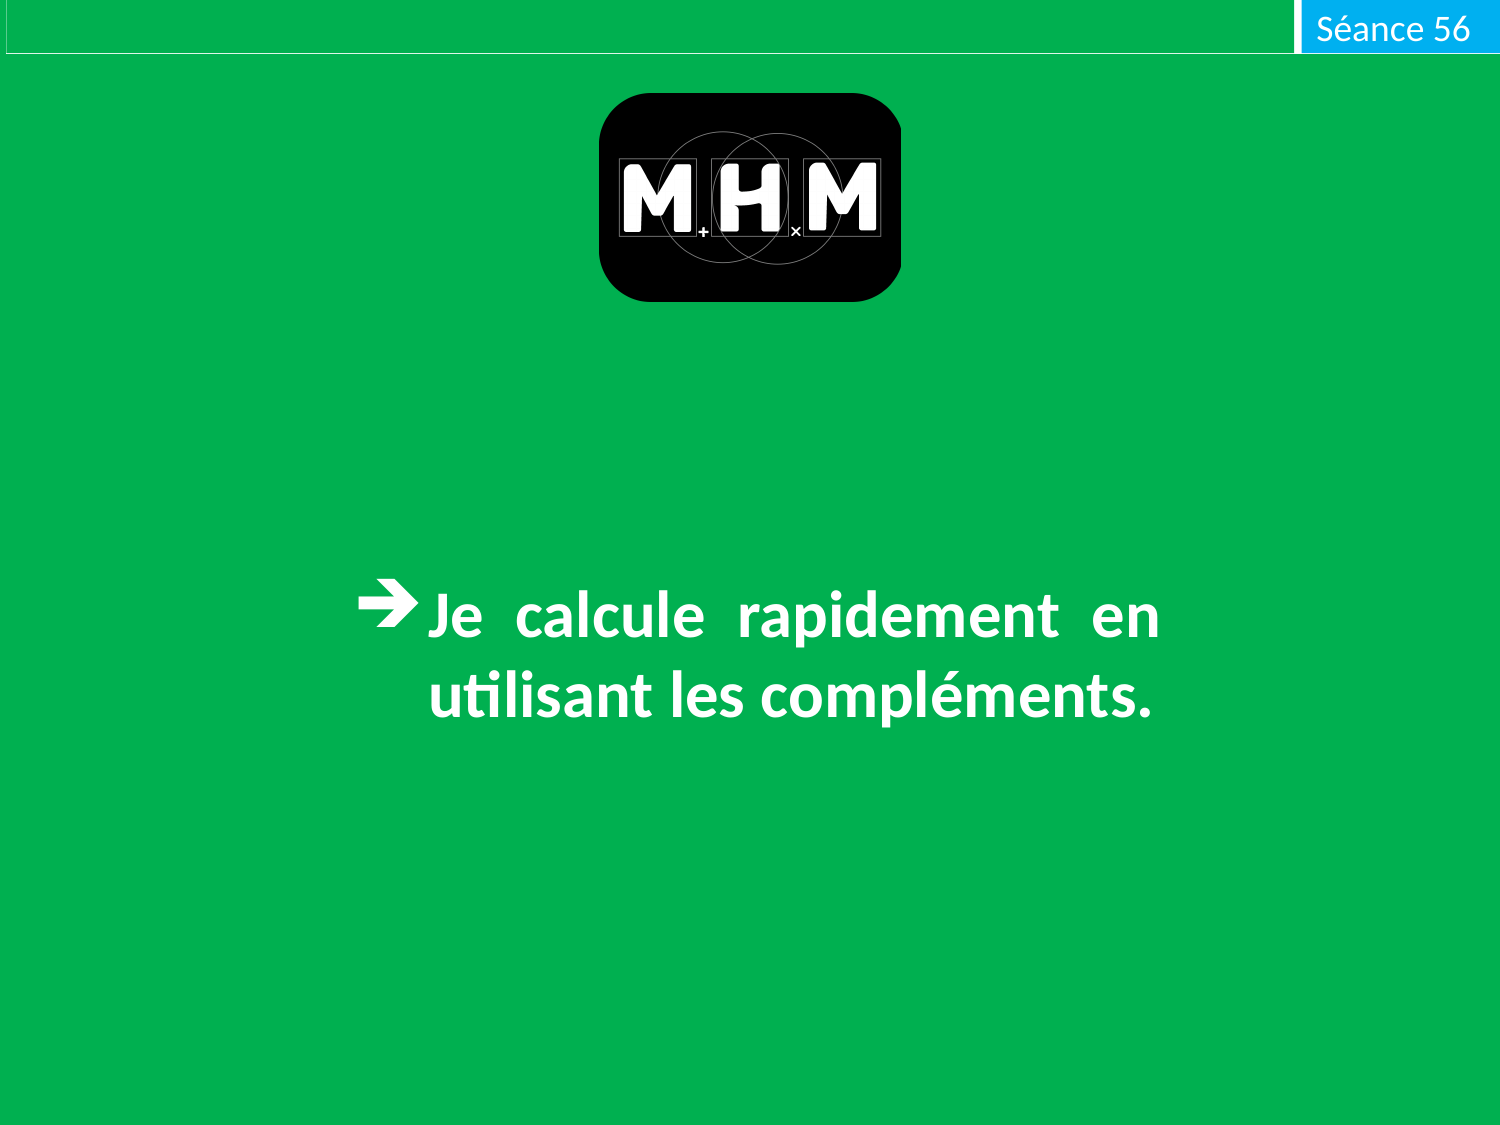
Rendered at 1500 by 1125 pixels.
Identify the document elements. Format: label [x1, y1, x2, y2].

text_box [0, 54, 1500, 1125]
